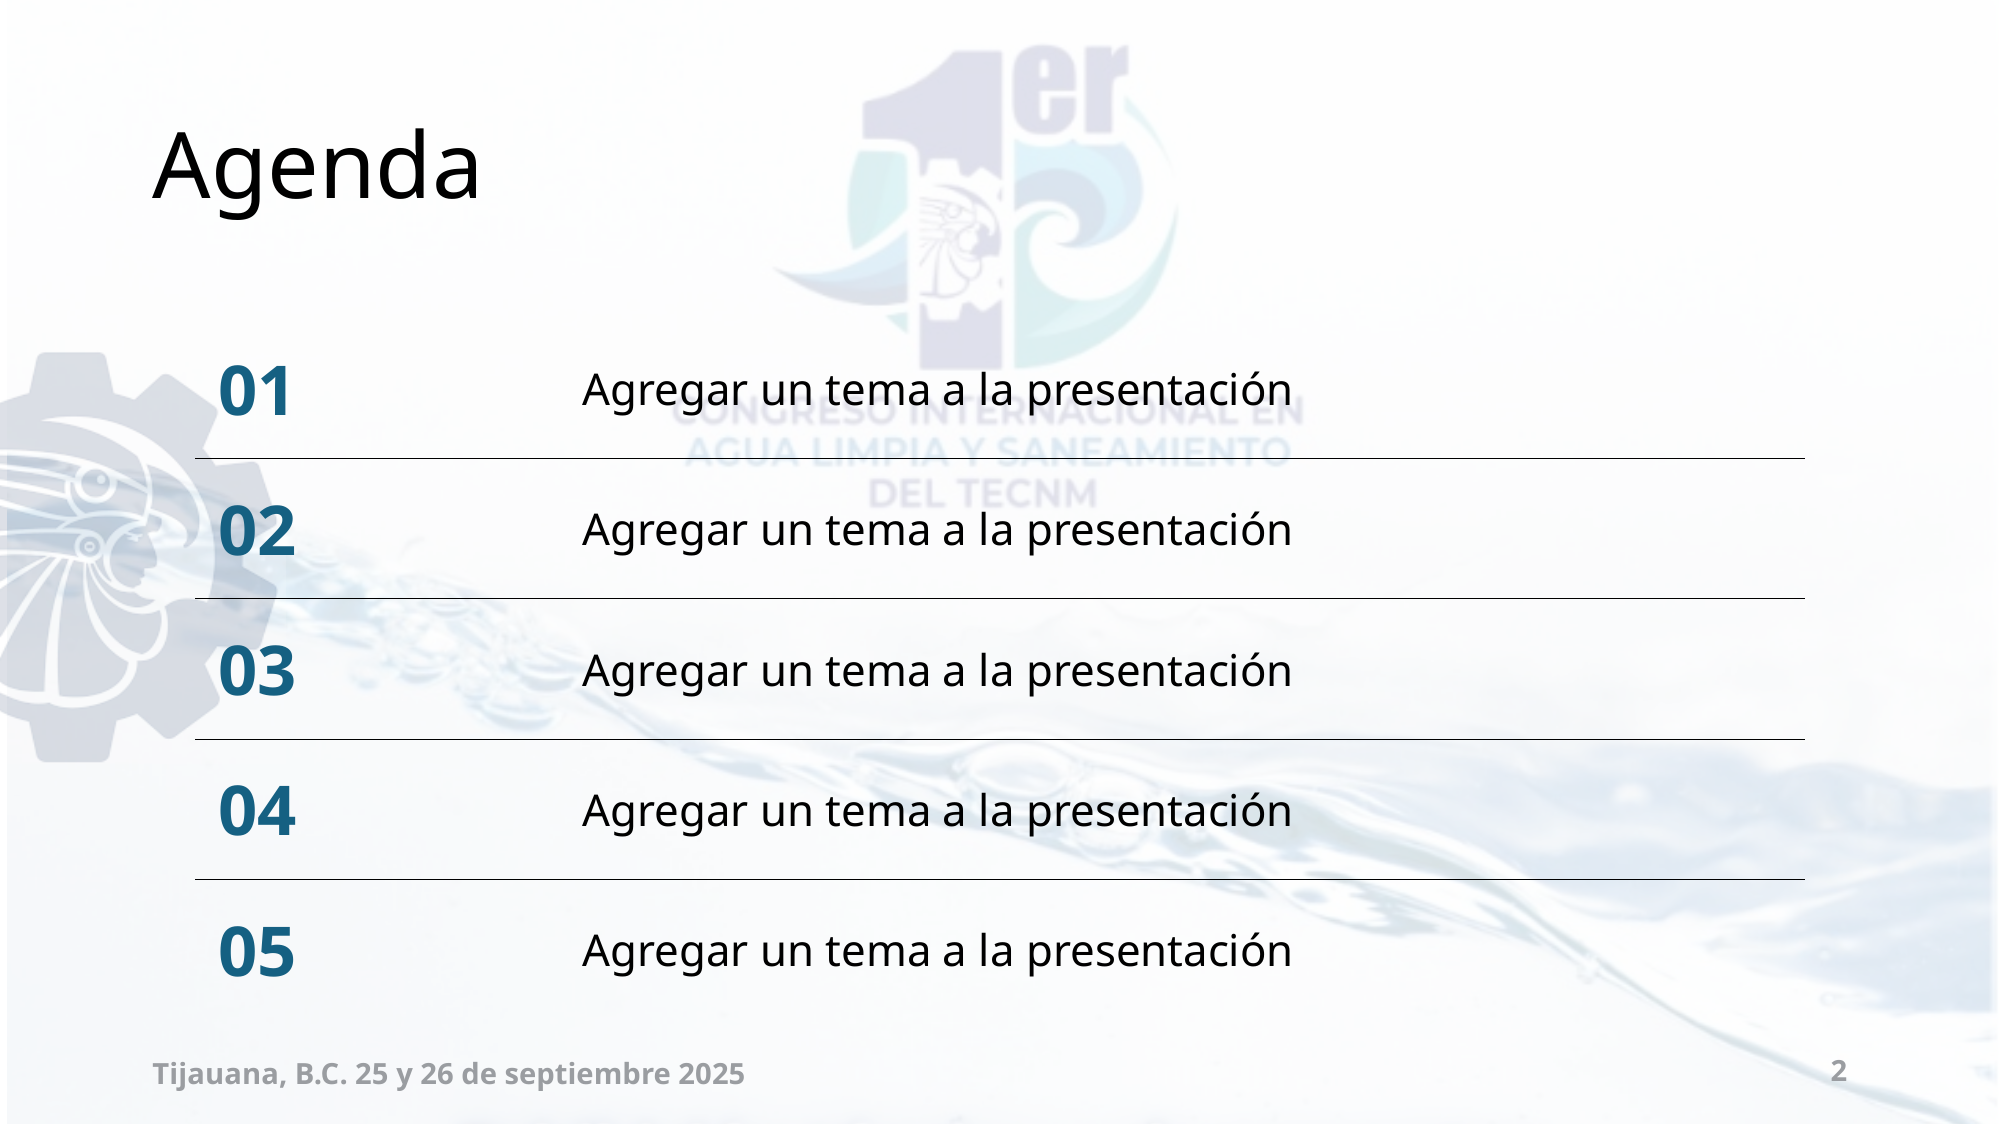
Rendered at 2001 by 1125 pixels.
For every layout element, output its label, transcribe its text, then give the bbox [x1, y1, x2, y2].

table_cell 03 [195, 599, 559, 739]
table_cell 05 [195, 880, 559, 1019]
table_cell Agregar un tema a la presentación [559, 740, 1805, 879]
title Agenda [137, 59, 1863, 278]
table_cell 04 [195, 740, 559, 879]
table_cell Agregar un tema a la presentación [559, 459, 1805, 598]
table_cell Agregar un tema a la presentación [559, 880, 1805, 1019]
table_header Agregar un tema a la presentación [559, 319, 1805, 458]
slide_number Tijauana, B.C. 25 y 26 de septiembre 2025 [137, 1042, 793, 1103]
table_cell 02 [195, 459, 559, 598]
table_cell Agregar un tema a la presentación [559, 599, 1805, 739]
slide_number 2 [1412, 1042, 1863, 1103]
table_header 01 [195, 319, 559, 458]
